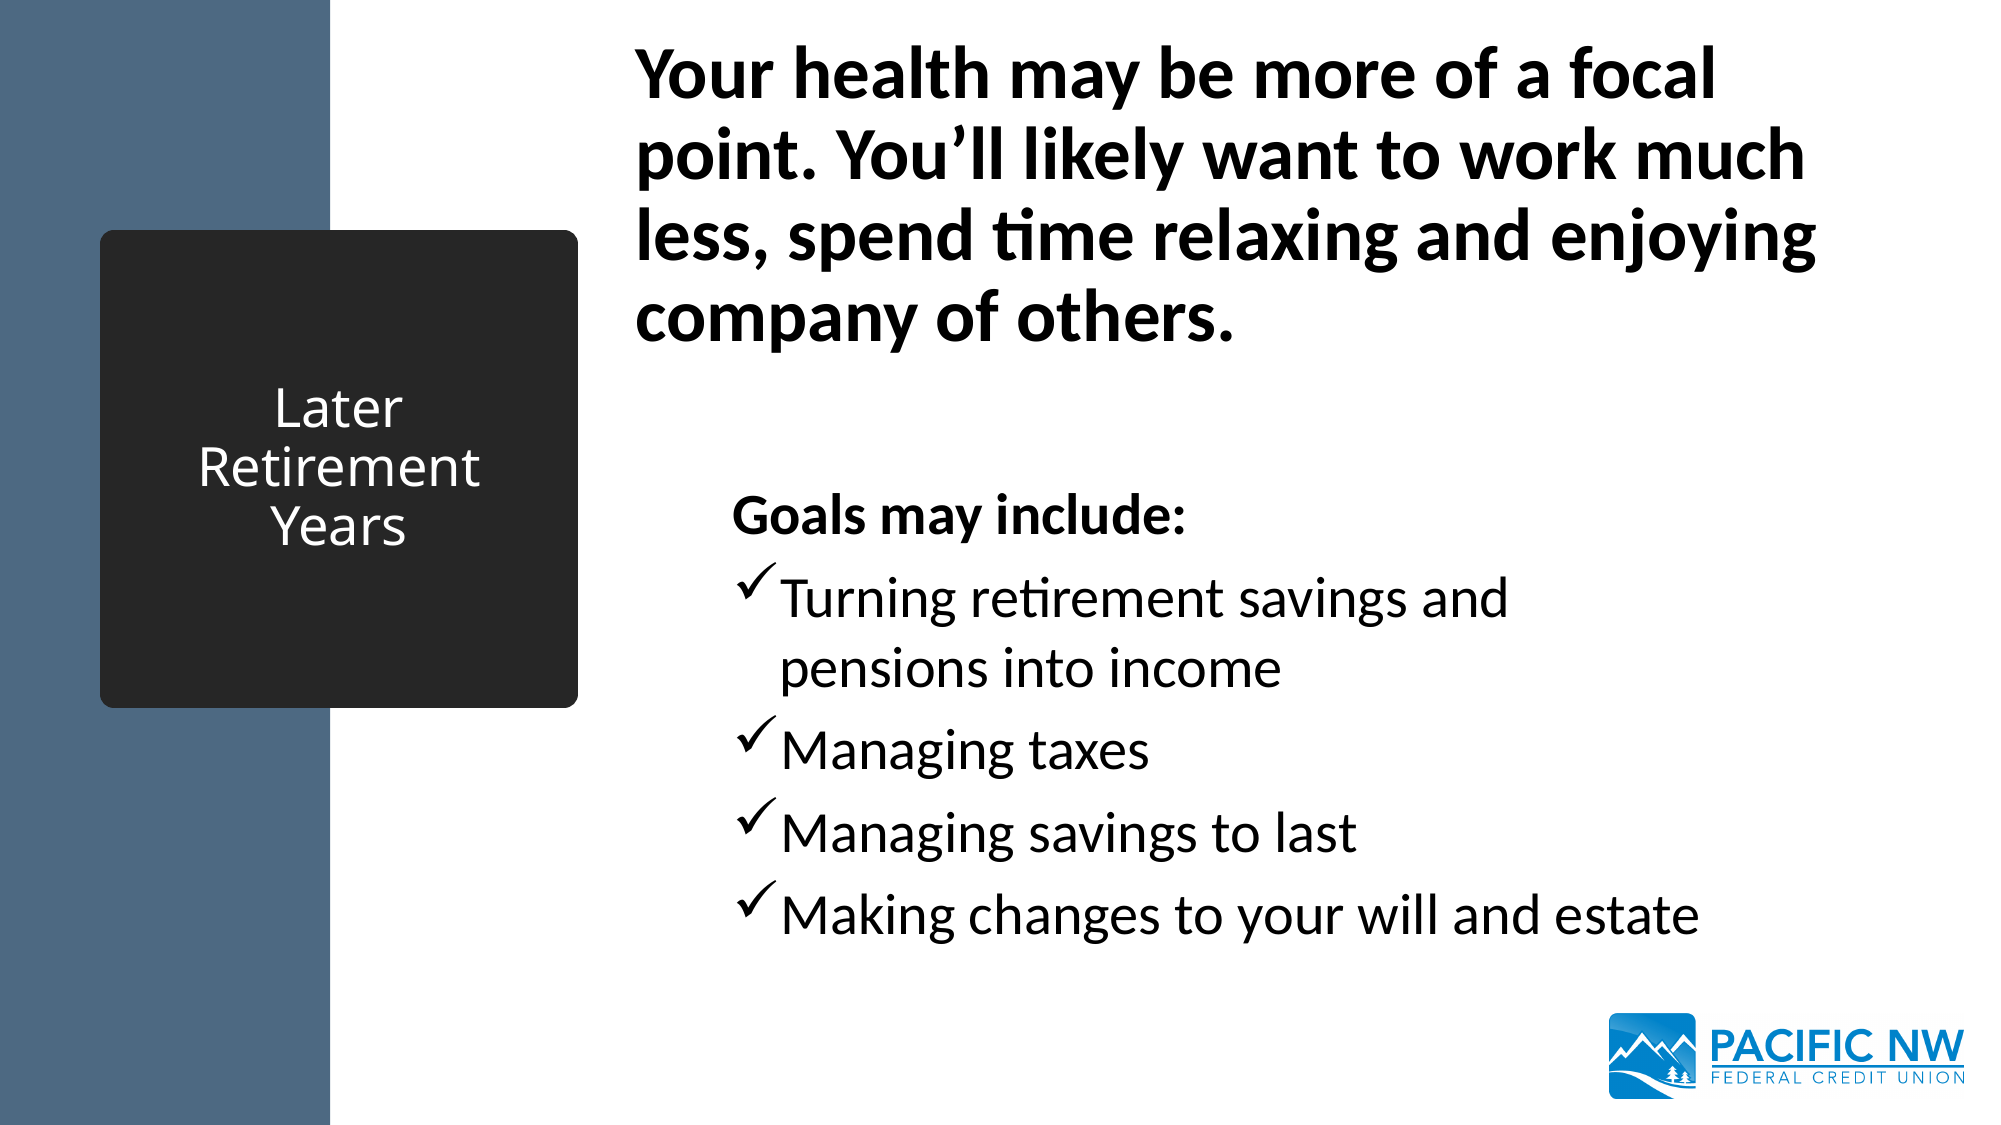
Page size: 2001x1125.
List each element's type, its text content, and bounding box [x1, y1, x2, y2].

text_box Goals may include: Turning retirement savings and pensions into income Managing taxes Managing savings to last Making changes to your will and estate [717, 468, 1743, 954]
picture [1609, 1013, 1964, 1099]
title Later Retirement Years [113, 243, 564, 694]
text_box Your health may be more of a focal point. You’ll likely want to work much less, spend time relaxing and enjoying company of others. [620, 26, 1918, 452]
text_box [0, 0, 331, 1125]
